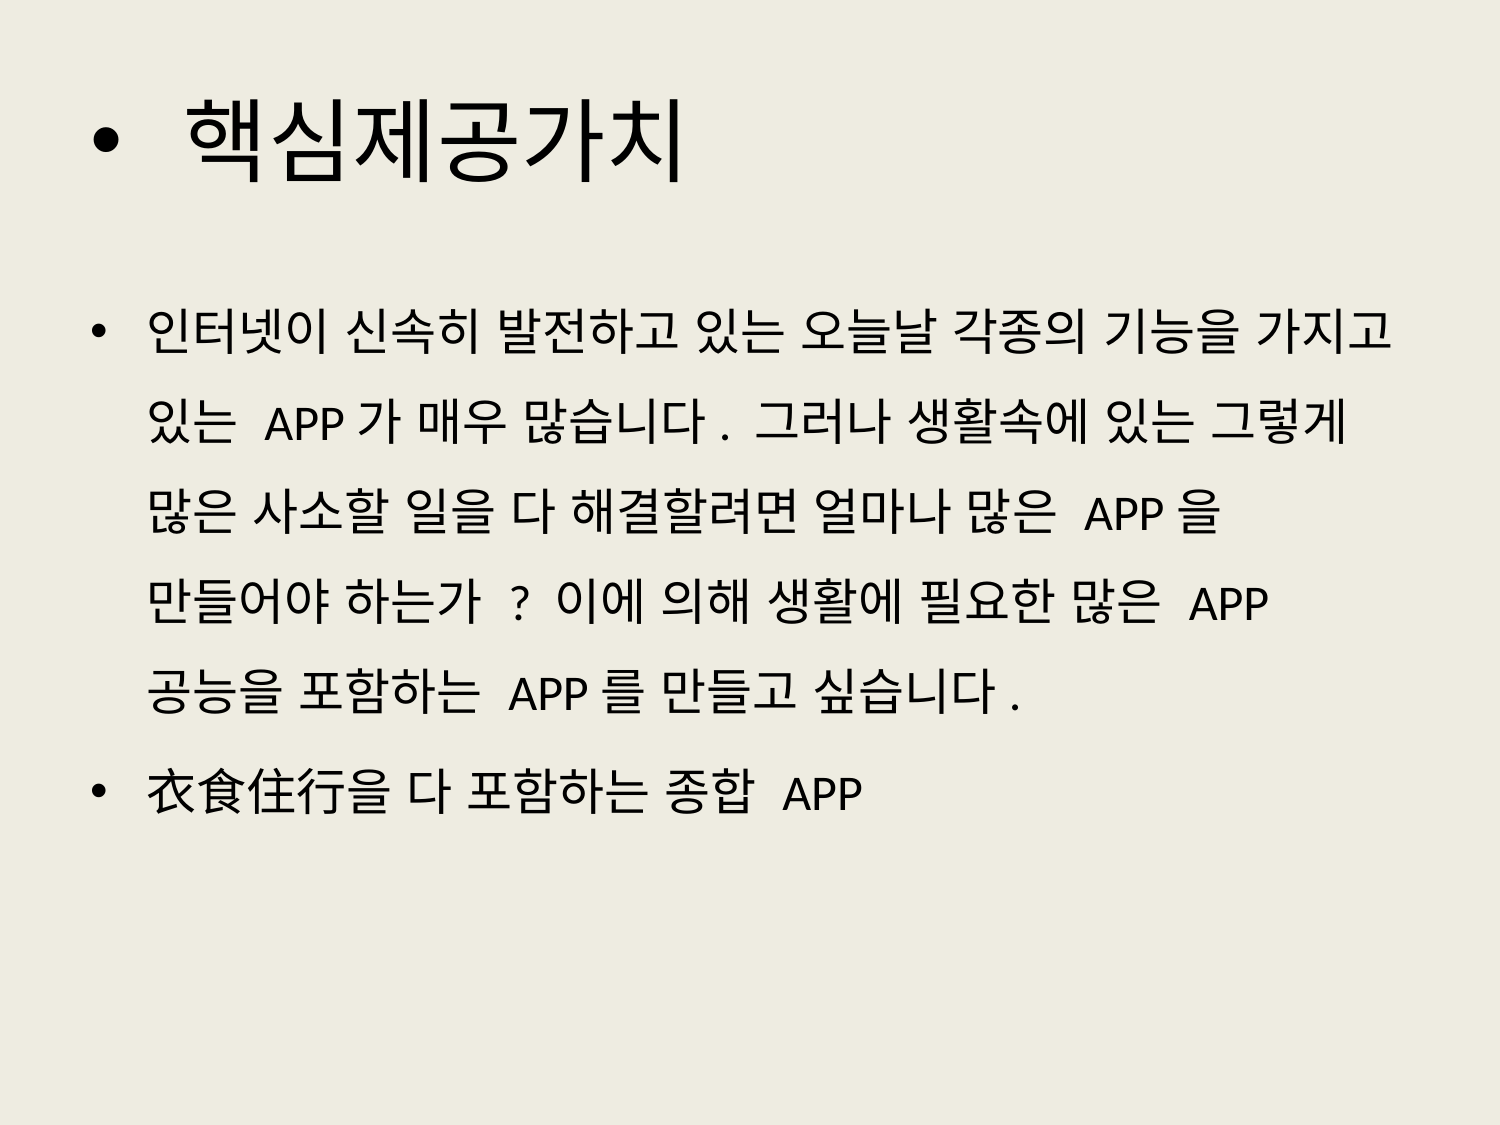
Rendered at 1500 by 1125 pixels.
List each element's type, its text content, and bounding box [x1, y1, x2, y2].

list 인터넷이 신속히 발전하고 있는 오늘날 각종의 기능을 가지고 있는 APP가 매우 많습니다. 그러나 생활속에 있는 그렇게 많은 사소할 일을 다 해결할려면 얼마나 많은 APP을 만들어야 하는가 ? 이에 의해 생활에 필요한 많은 APP공능을 포함하는 APP를 만들고 싶습니다. 衣食住行을 다 포함하는 종합 APP [75, 262, 1425, 1005]
title 핵심제공가치 [75, 45, 1425, 233]
